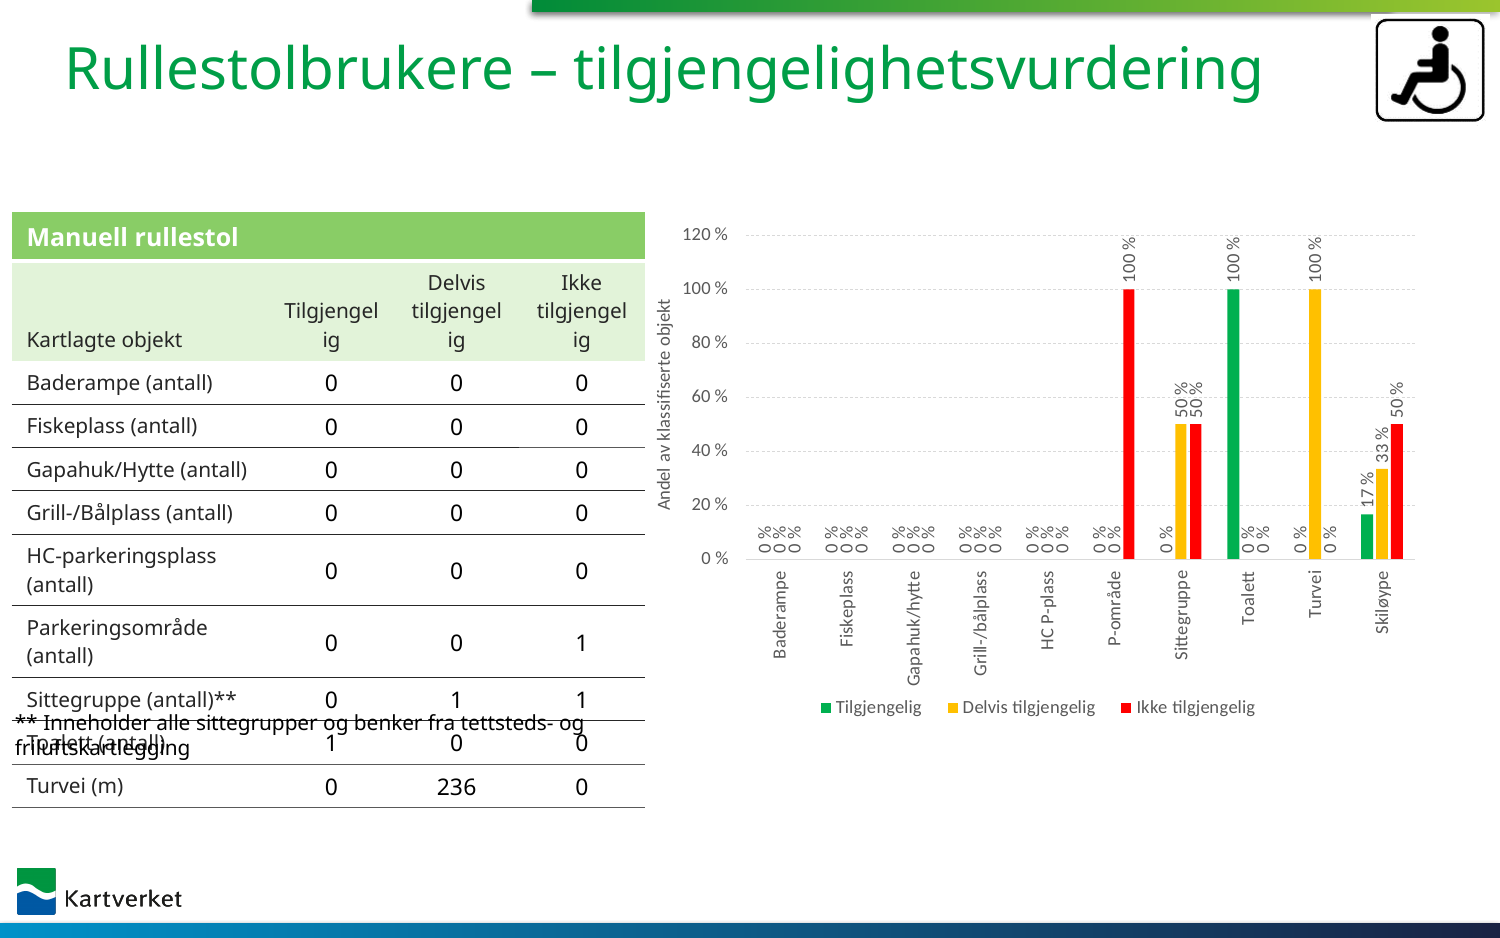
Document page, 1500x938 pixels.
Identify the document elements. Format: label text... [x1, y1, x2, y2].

table_cell Kartlagte objekt [12, 263, 269, 361]
table_cell 0 [519, 768, 645, 807]
table_cell 0 [394, 448, 519, 490]
table_cell 0 [269, 768, 394, 807]
table_cell Turvei (m) [12, 768, 269, 807]
table_cell 0 [519, 361, 638, 404]
table_cell 0 [519, 535, 638, 605]
table_cell 0 [519, 491, 638, 534]
table_cell 0 [394, 361, 519, 404]
table_cell 0 [269, 678, 394, 702]
text_box ** Inneholder alle sittegrupper og benker fra tettsteds- og friluftskartlegging [0, 702, 745, 768]
table_cell 236 [394, 768, 519, 807]
picture [1371, 13, 1491, 127]
table_cell 0 [269, 405, 394, 447]
table_cell Delvis tilgjengelig [394, 263, 519, 361]
table_cell 0 [394, 535, 519, 605]
table_cell Tilgjengelig [269, 263, 394, 361]
table_cell Gapahuk/Hytte (antall) [12, 448, 269, 490]
table_cell 1 [394, 678, 519, 702]
table_cell Grill-/Bålplass (antall) [12, 491, 269, 534]
table_cell 0 [269, 491, 394, 534]
table_cell Sittegruppe (antall)** [12, 678, 269, 702]
table_cell 0 [394, 606, 519, 677]
table_header Manuell rullestol [12, 212, 645, 259]
table_cell Fiskeplass (antall) [12, 405, 269, 447]
table_cell Parkeringsområde (antall) [12, 606, 269, 677]
table_cell 1 [519, 606, 638, 677]
table_cell 0 [394, 491, 519, 534]
table_cell HC-parkeringsplass (antall) [12, 535, 269, 605]
table_cell 0 [269, 535, 394, 605]
table_cell 0 [269, 606, 394, 677]
table_cell 1 [519, 678, 638, 702]
picture [643, 218, 1426, 728]
table_cell 0 [519, 405, 638, 447]
table_cell 0 [269, 448, 394, 490]
table_cell Ikke tilgjengelig [519, 263, 638, 361]
text_box Rullestolbrukere – tilgjengelighetsvurdering [49, 12, 1372, 109]
table_cell Baderampe (antall) [12, 361, 269, 404]
table_cell 0 [394, 405, 519, 447]
table_cell 0 [269, 361, 394, 404]
table_cell 0 [519, 448, 638, 490]
